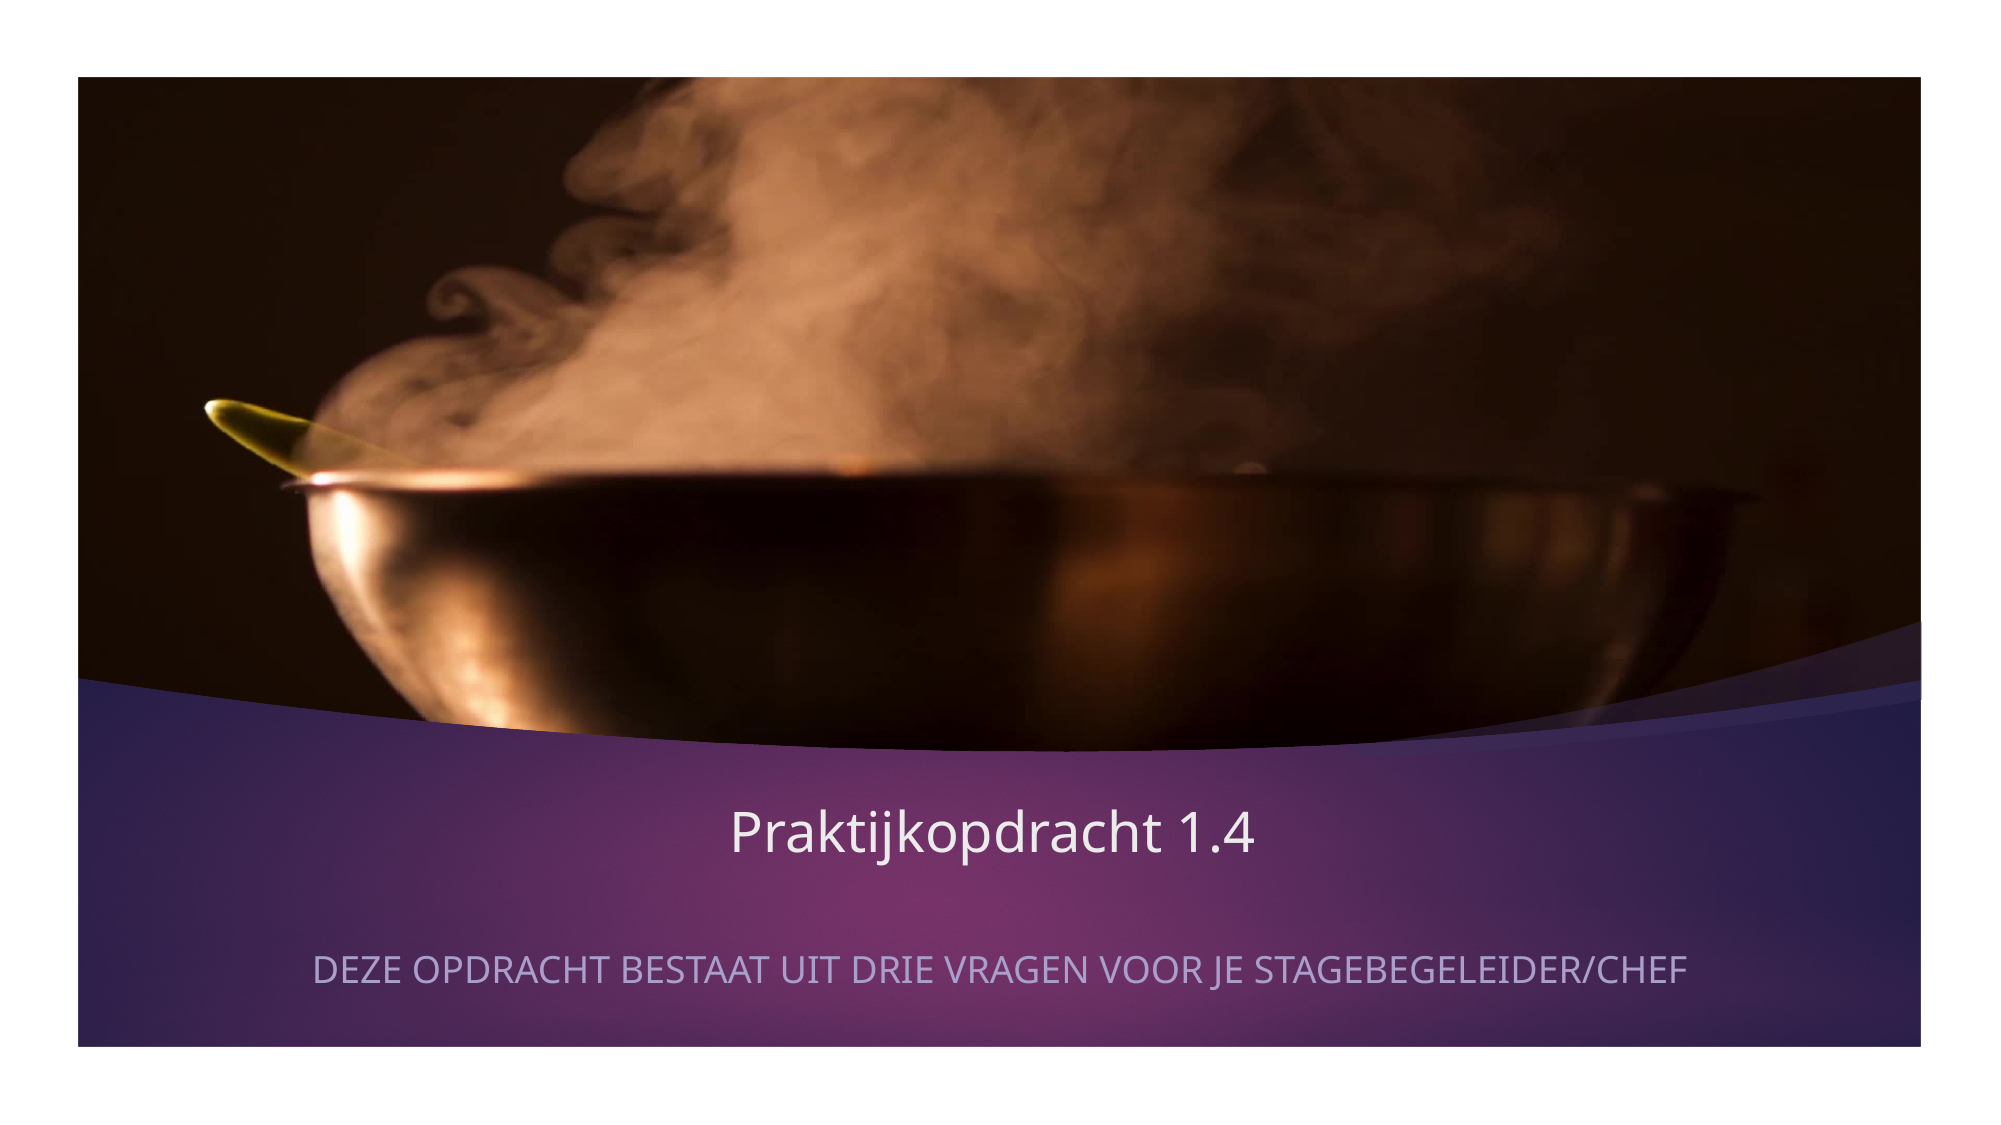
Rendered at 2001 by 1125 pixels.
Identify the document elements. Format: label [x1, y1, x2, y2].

picture [0, 0, 2000, 824]
text_box [0, 835, 2000, 1125]
